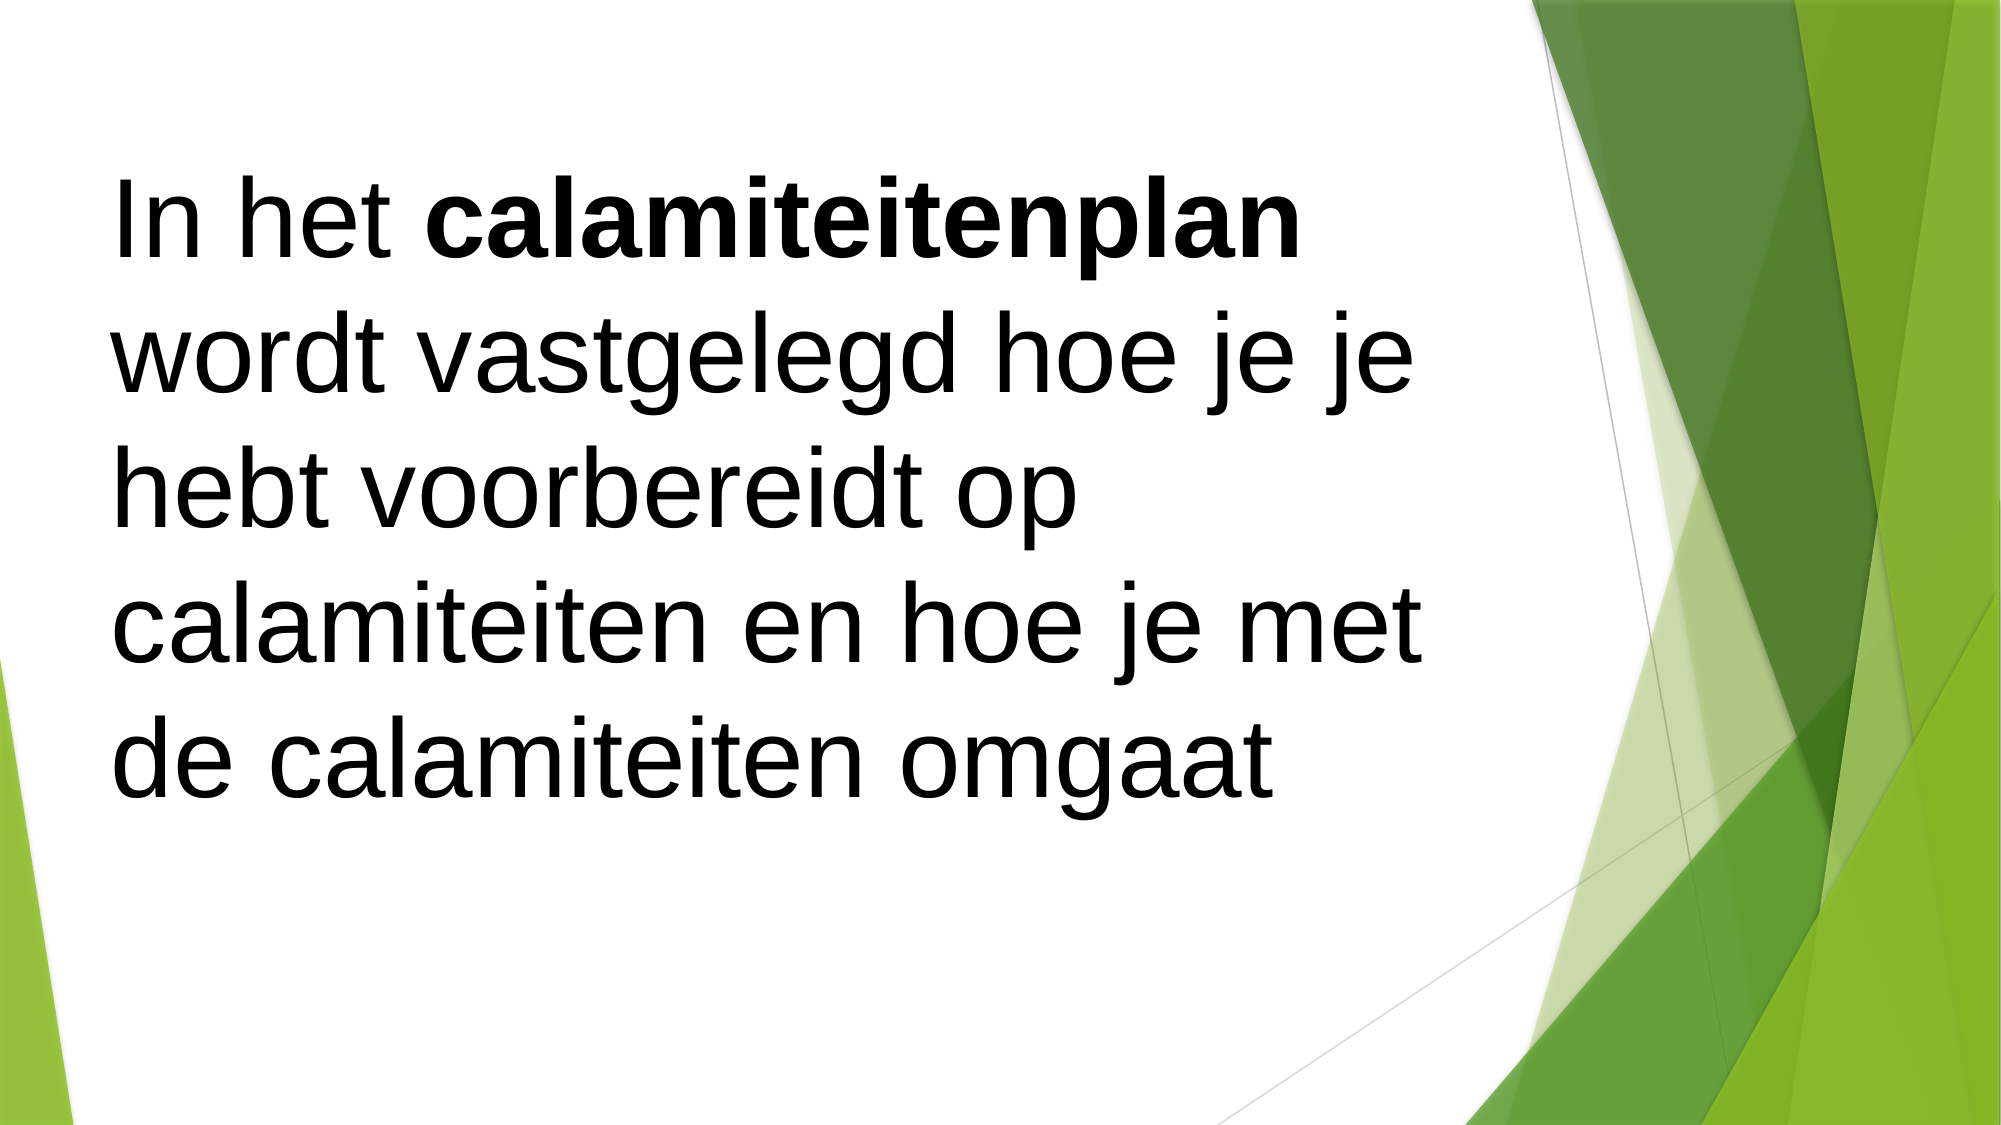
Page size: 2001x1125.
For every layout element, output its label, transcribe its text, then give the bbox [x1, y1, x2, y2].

text_box In het calamiteitenplan wordt vastgelegd hoe je je hebt voorbereidt op calamiteiten en hoe je met de calamiteiten omgaat [96, 137, 1589, 827]
